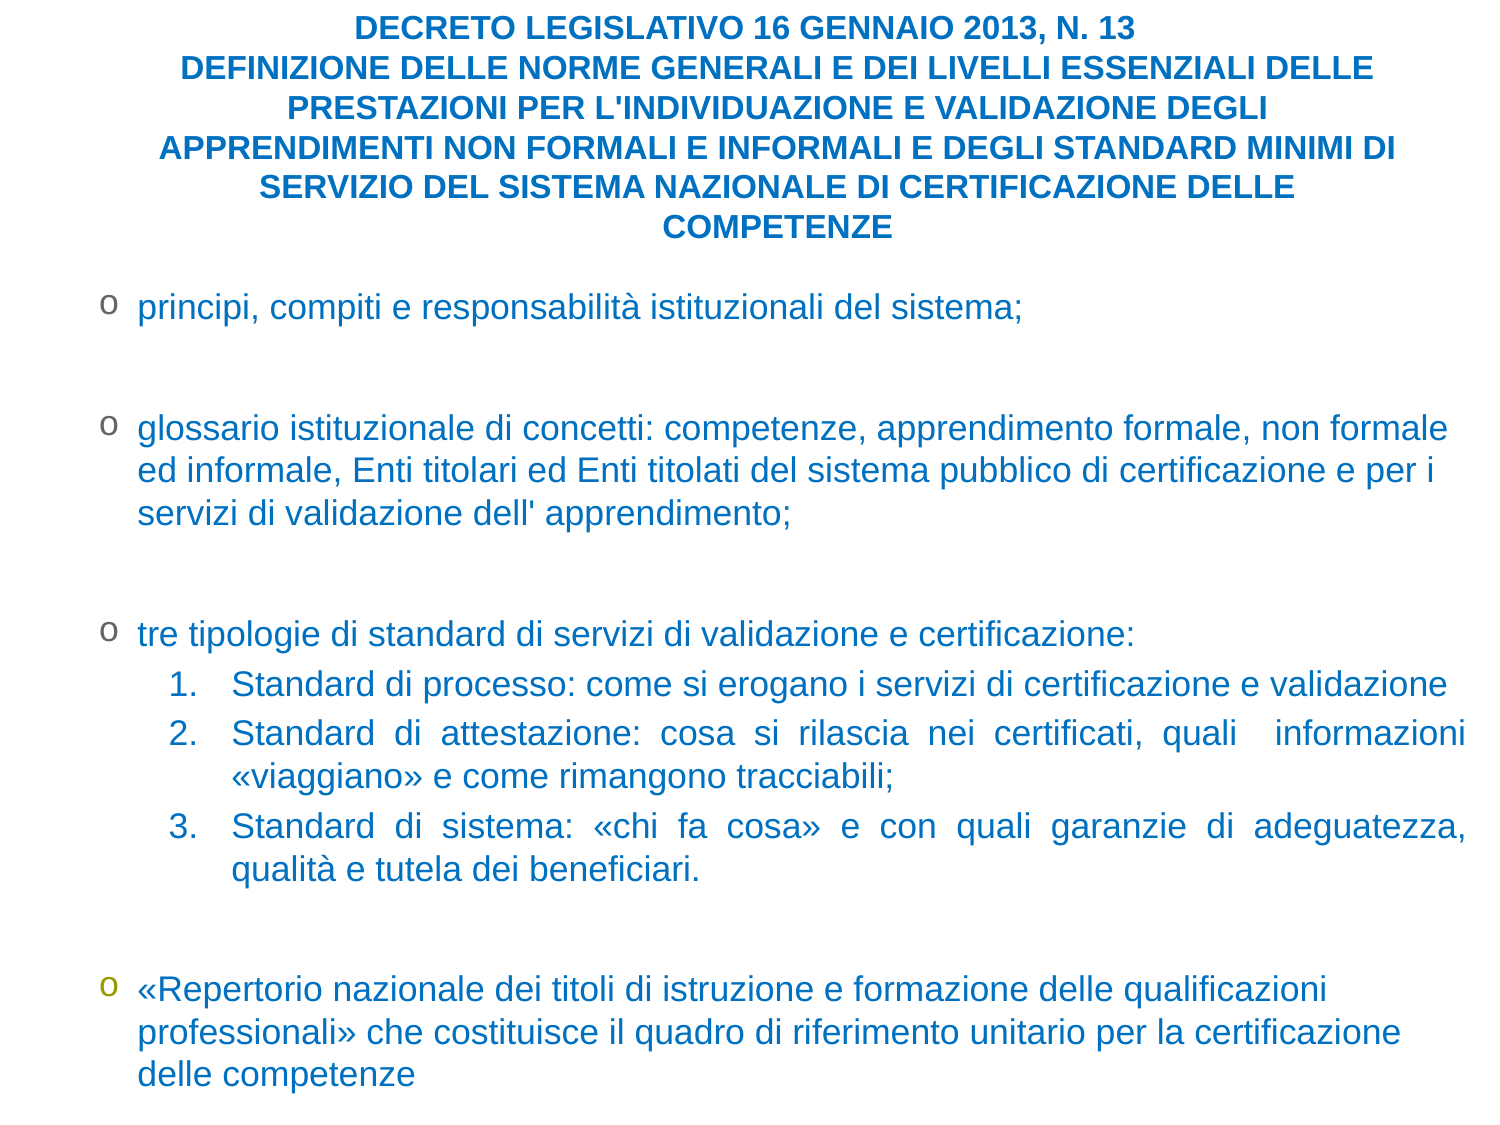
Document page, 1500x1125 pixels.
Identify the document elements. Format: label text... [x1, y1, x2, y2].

list principi, compiti e responsabilità istituzionali del sistema; glossario istituzionale di concetti: competenze, apprendimento formale, non formale ed informale, Enti titolari ed Enti titolati del sistema pubblico di certificazione e per i servizi di validazione dell' apprendimento; tre tipologie di standard di servizi di validazione e certificazione: Standard di processo: come si erogano i servizi di certificazione e validazione Standard di attestazione: cosa si rilascia nei certificati, quali informazioni «viaggiano» e come rimangono tracciabili; Standard di sistema: «chi fa cosa» e con quali garanzie di adeguatezza, qualità e tutela dei beneficiari. «Repertorio nazionale dei titoli di istruzione e formazione delle qualificazioni professionali» che costituisce il quadro di riferimento unitario per la certificazione delle competenze [29, 231, 1483, 1106]
text_box [1074, 1024, 1425, 1100]
title DECRETO LEGISLATIVO 16 gennaio 2013, n. 13 Definizione delle norme generali e dei livelli essenziali delle prestazioni per l'individuazione e validazione degli apprendimenti non formali e informali e degli standard minimi di servizio del sistema nazionale di certificazione delle competenze [75, 19, 1425, 231]
